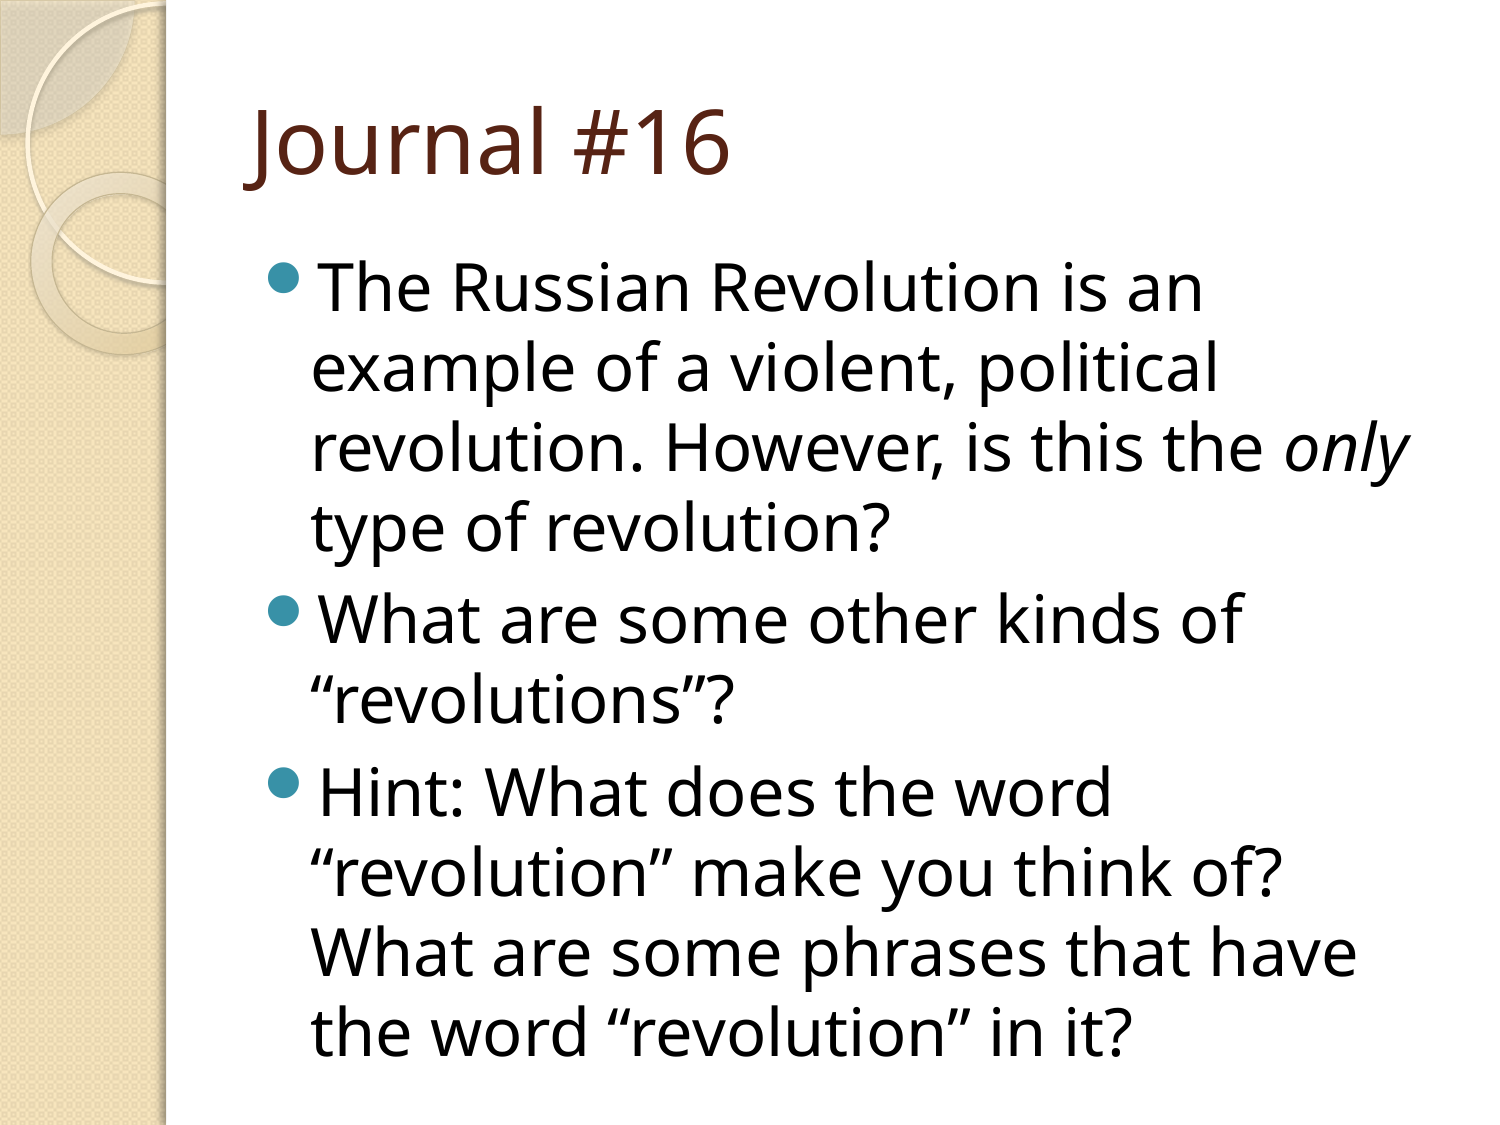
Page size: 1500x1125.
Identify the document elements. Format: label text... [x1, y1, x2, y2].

list The Russian Revolution is an example of a violent, political revolution. However, is this the only type of revolution? What are some other kinds of “revolutions”? Hint: What does the word “revolution” make you think of? What are some phrases that have the word “revolution” in it? [235, 237, 1466, 1025]
title Journal #16 [235, 45, 1466, 233]
